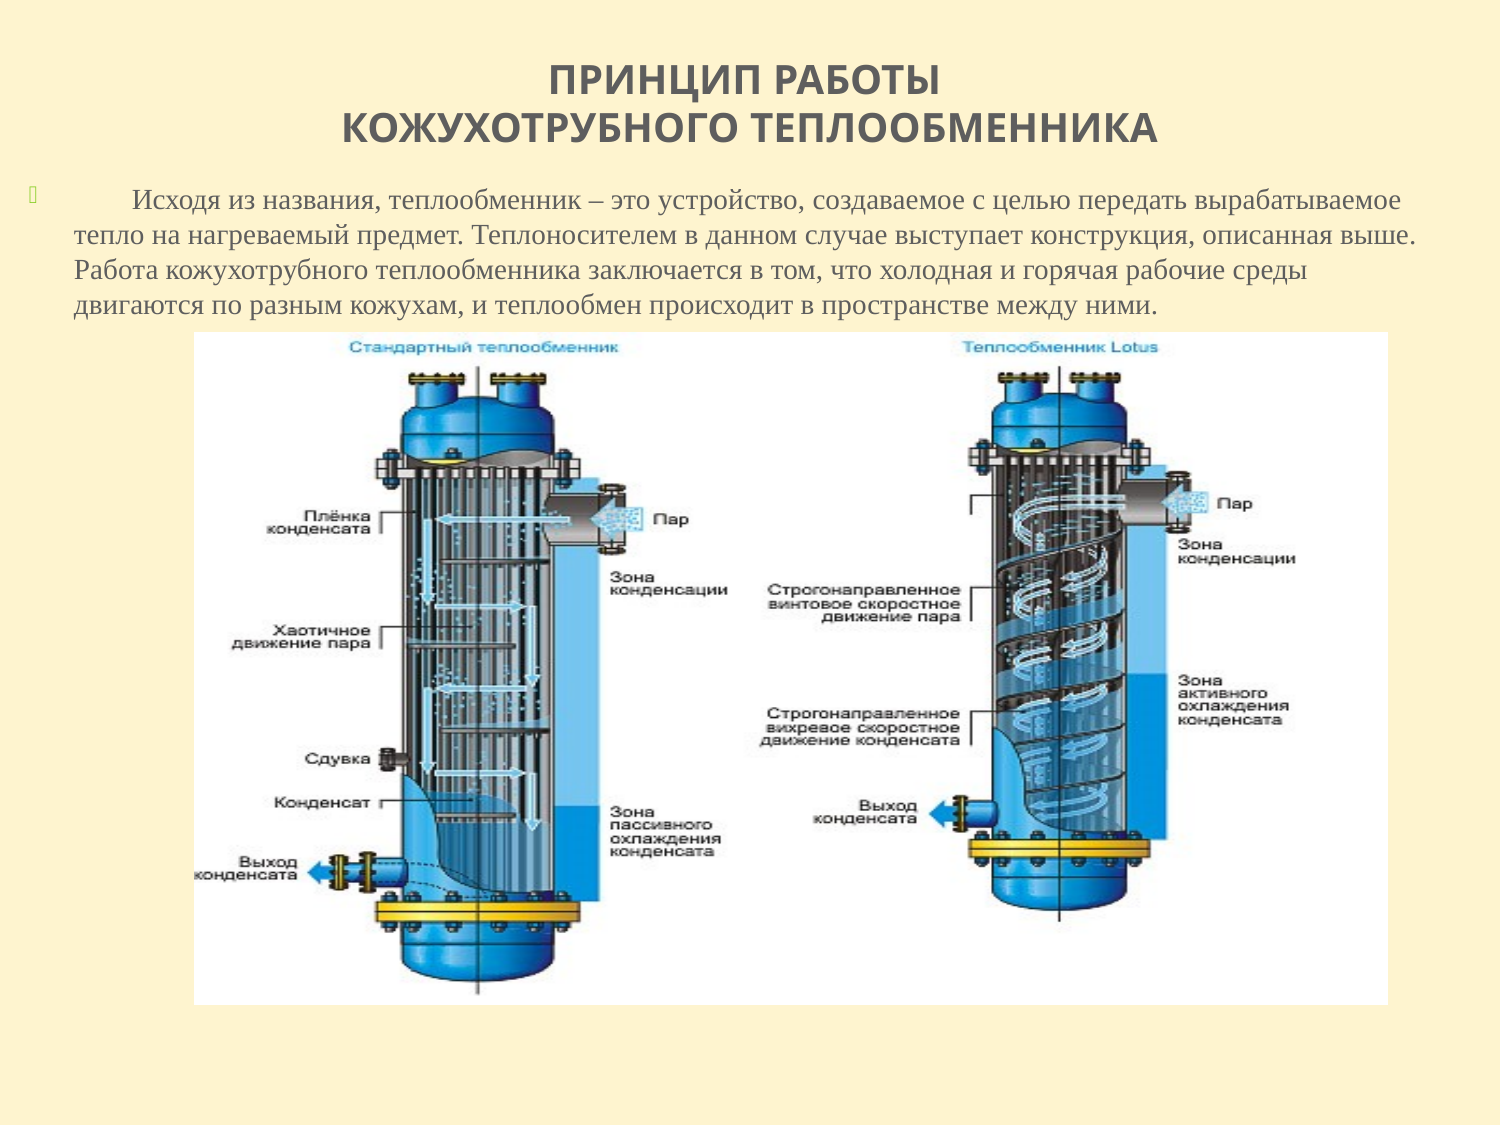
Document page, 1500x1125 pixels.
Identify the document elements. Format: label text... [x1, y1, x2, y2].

text_box Исходя из названия, теплообменник – это устройство, создаваемое с целью передать вырабатываемое тепло на нагреваемый предмет. Теплоносителем в данном случае выступает конструкция, описанная выше. Работа кожухотрубного теплообменника заключается в том, что холодная и горячая рабочие среды двигаются по разным кожухам, и теплообмен происходит в пространстве между ними. [17, 172, 1436, 350]
picture [194, 332, 1388, 1005]
title Принцип работы кожухотрубного теплообменника [112, 45, 1388, 172]
